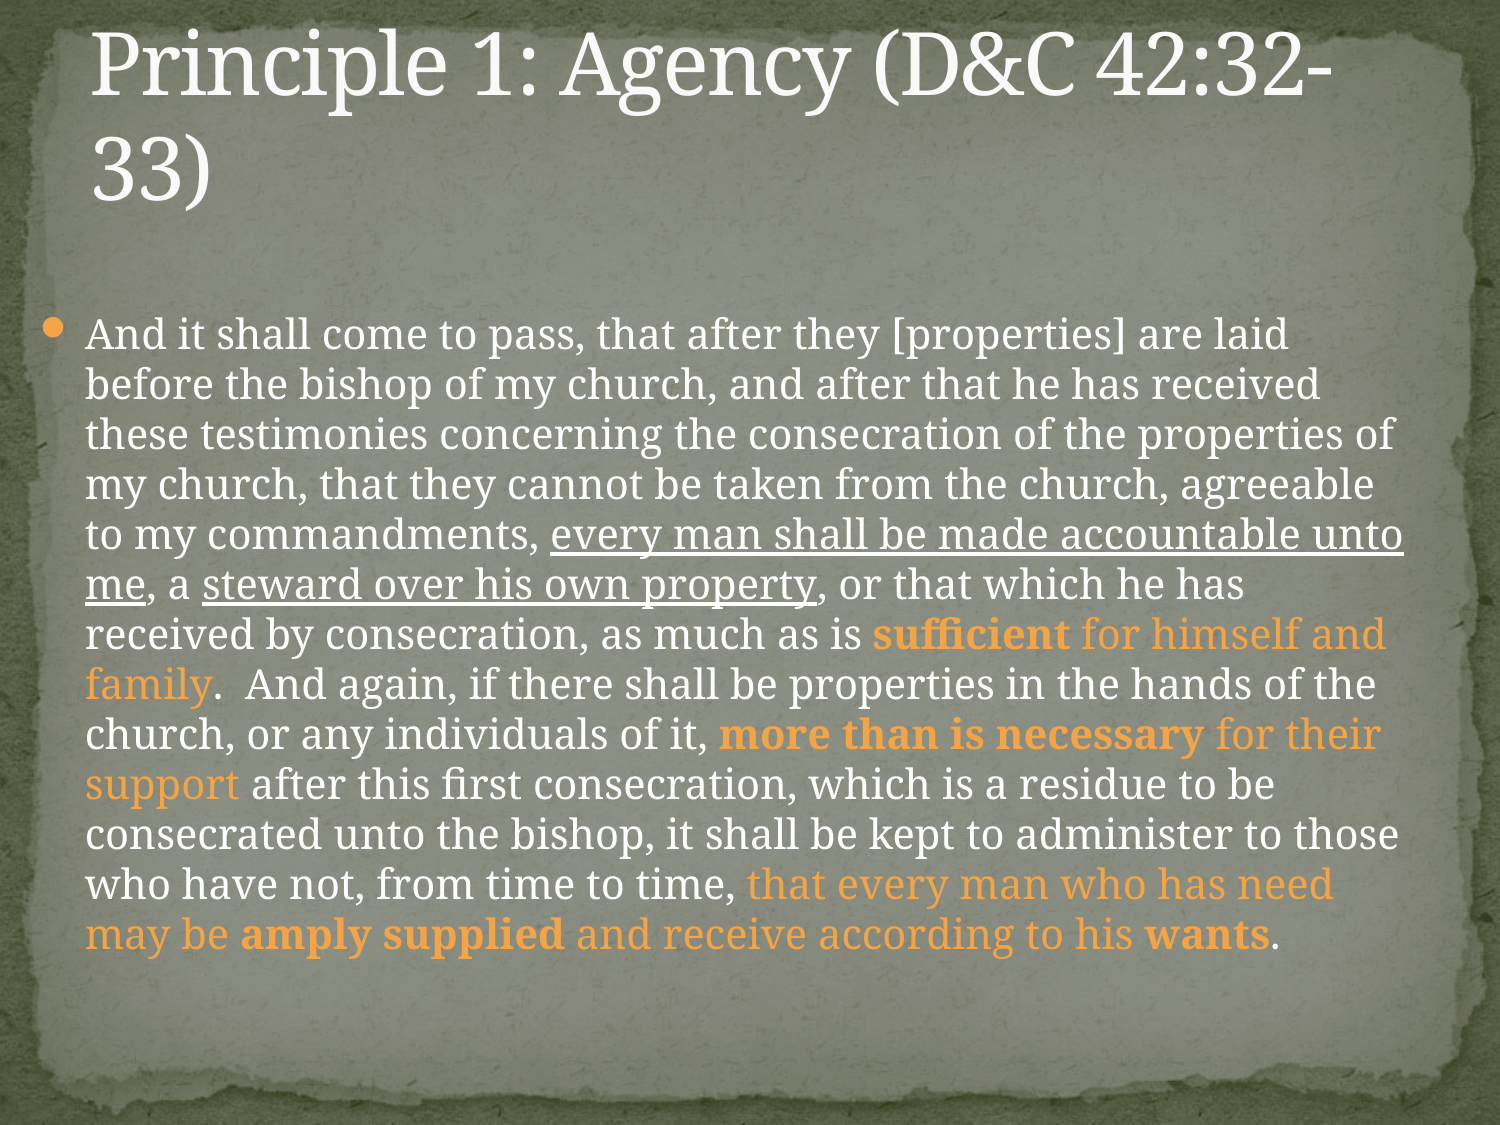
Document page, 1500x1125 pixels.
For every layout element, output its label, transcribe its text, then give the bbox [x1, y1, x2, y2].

title Principle 1: Agency (D&C 42:32-33) [74, 24, 1425, 225]
list And it shall come to pass, that after they [properties] are laid before the bishop of my church, and after that he has received these testimonies concerning the consecration of the properties of my church, that they cannot be taken from the church, agreeable to my commandments, every man shall be made accountable unto me, a steward over his own property, or that which he has received by consecration, as much as is sufficient for himself and family. And again, if there shall be properties in the hands of the church, or any individuals of it, more than is necessary for their support after this first consecration, which is a residue to be consecrated unto the bishop, it shall be kept to administer to those who have not, from time to time, that every man who has need may be amply supplied and receive according to his wants. [24, 299, 1425, 988]
